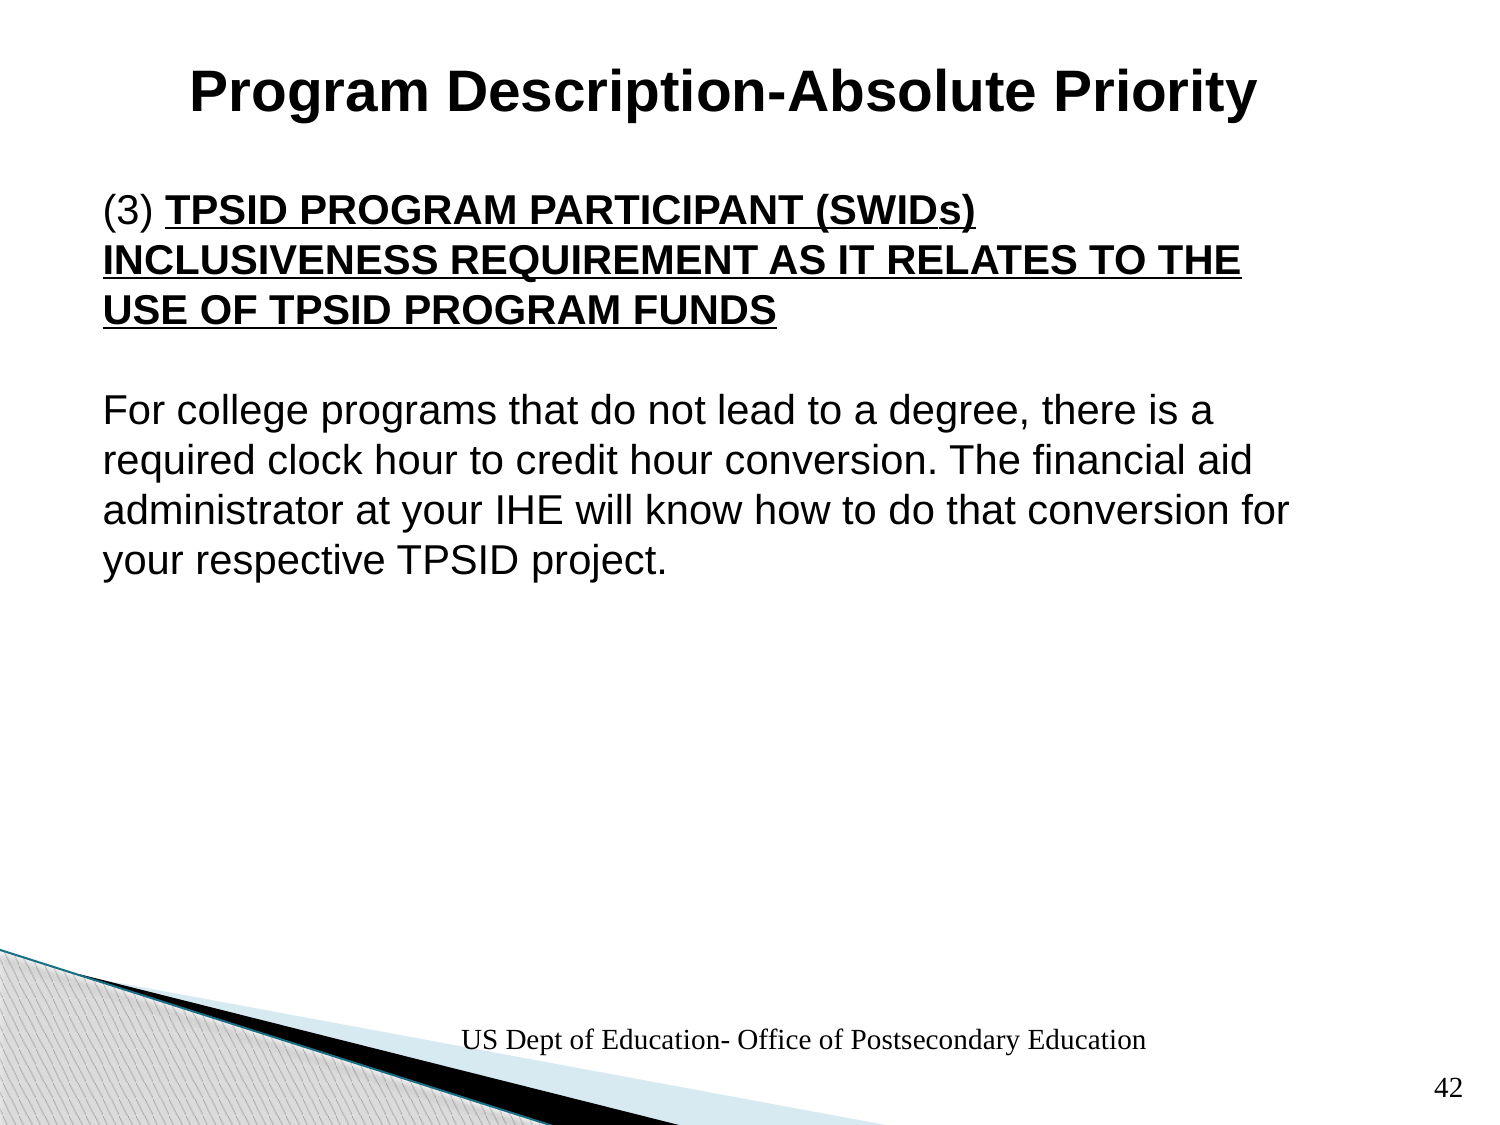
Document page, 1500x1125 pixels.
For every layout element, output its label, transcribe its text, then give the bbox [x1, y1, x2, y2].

list (3) TPSID PROGRAM PARTICIPANT (SWIDs) INCLUSIVeness REQUIREMENT AS IT RElAtES TO THE USE OF TPSID PROGRAM FUNDS For college programs that do not lead to a degree, there is a required clock hour to credit hour conversion. The financial aid administrator at your IHE will know how to do that conversion for your respective TPSID project. [87, 174, 1313, 784]
slide_number 42 [1418, 1051, 1479, 1112]
footer US Dept of Education- Office of Postsecondary Education [387, 1025, 1163, 1063]
title Program Description-Absolute Priority [174, 24, 1438, 152]
